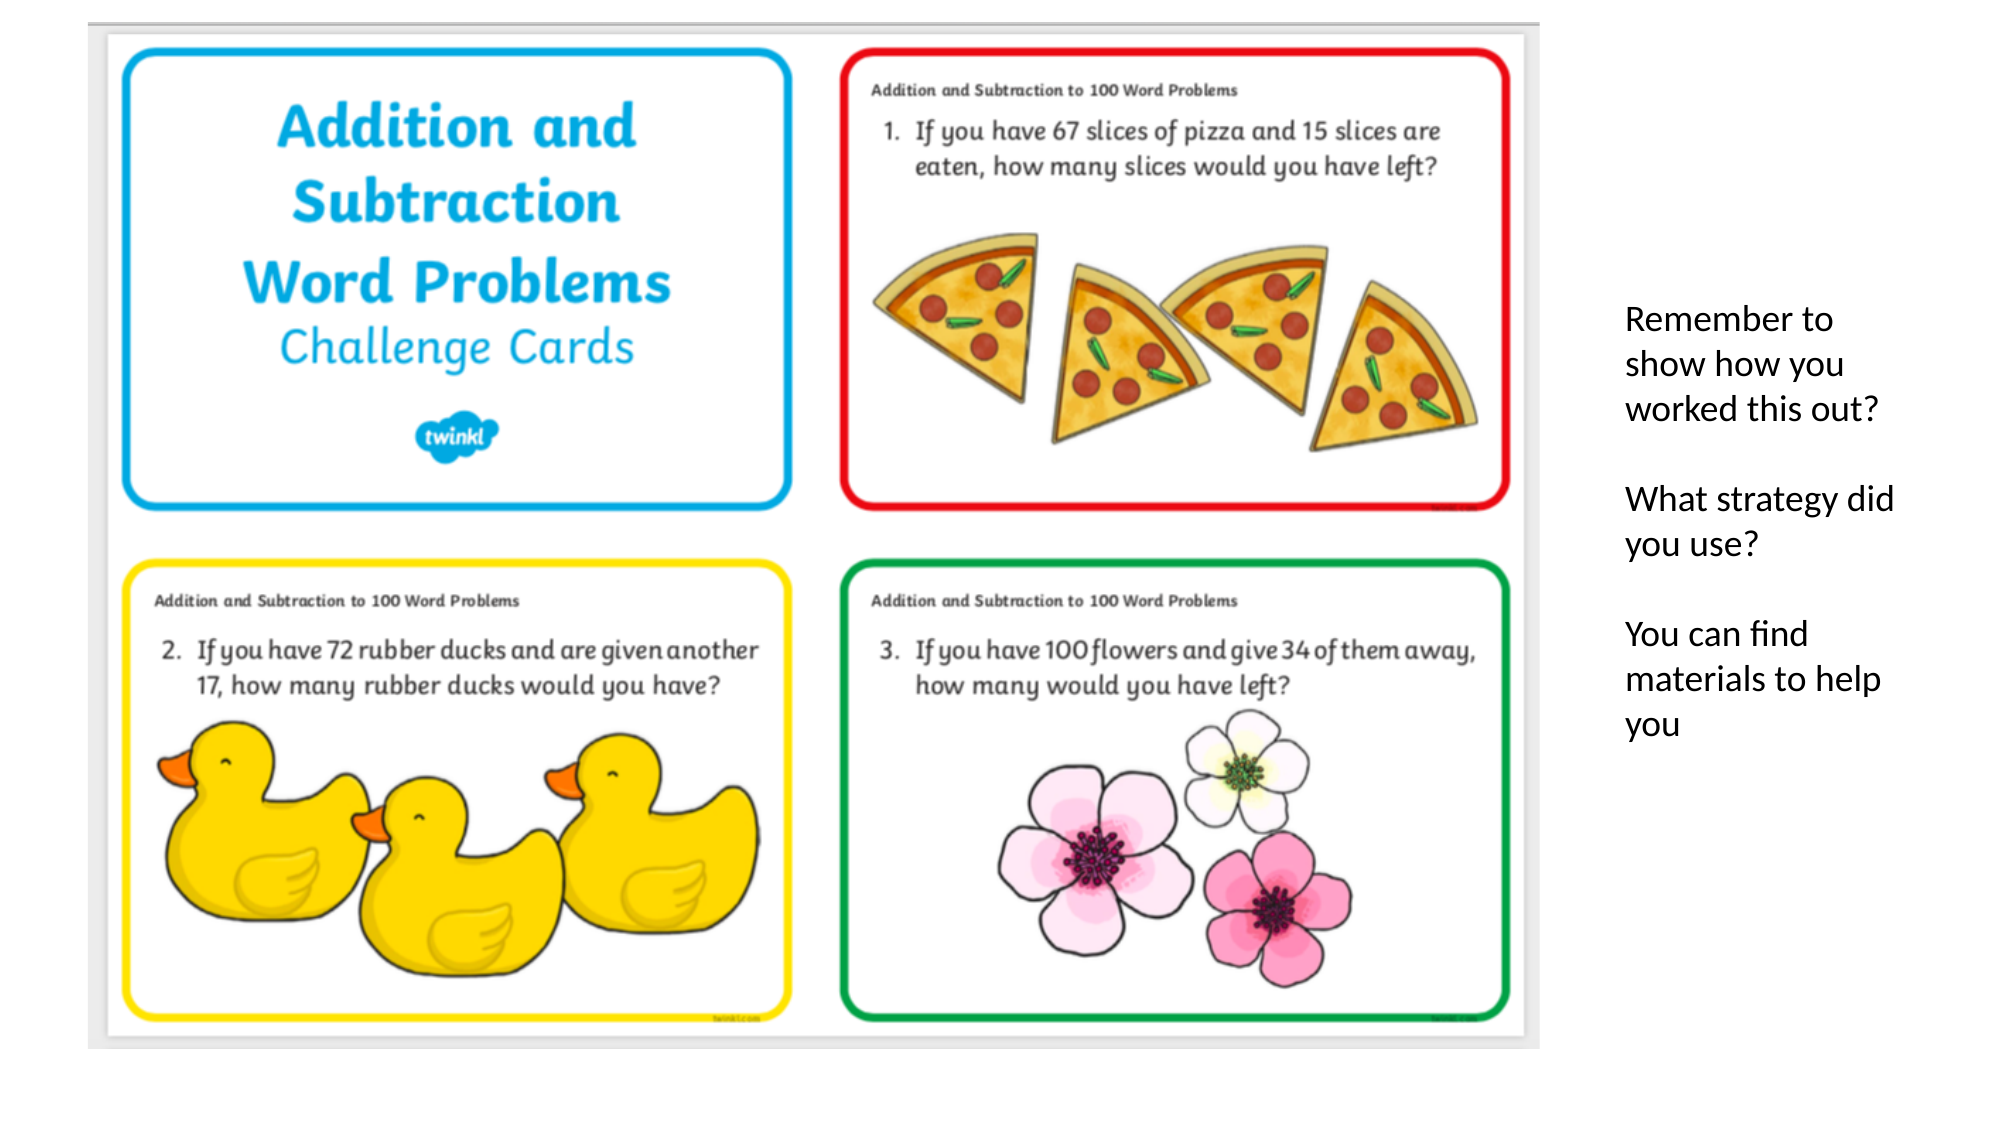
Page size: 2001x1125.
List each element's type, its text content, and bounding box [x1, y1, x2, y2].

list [87, 22, 1540, 1049]
text_box Remember to show how you worked this out? What strategy did you use? You can find materials to help you [1610, 286, 1914, 752]
